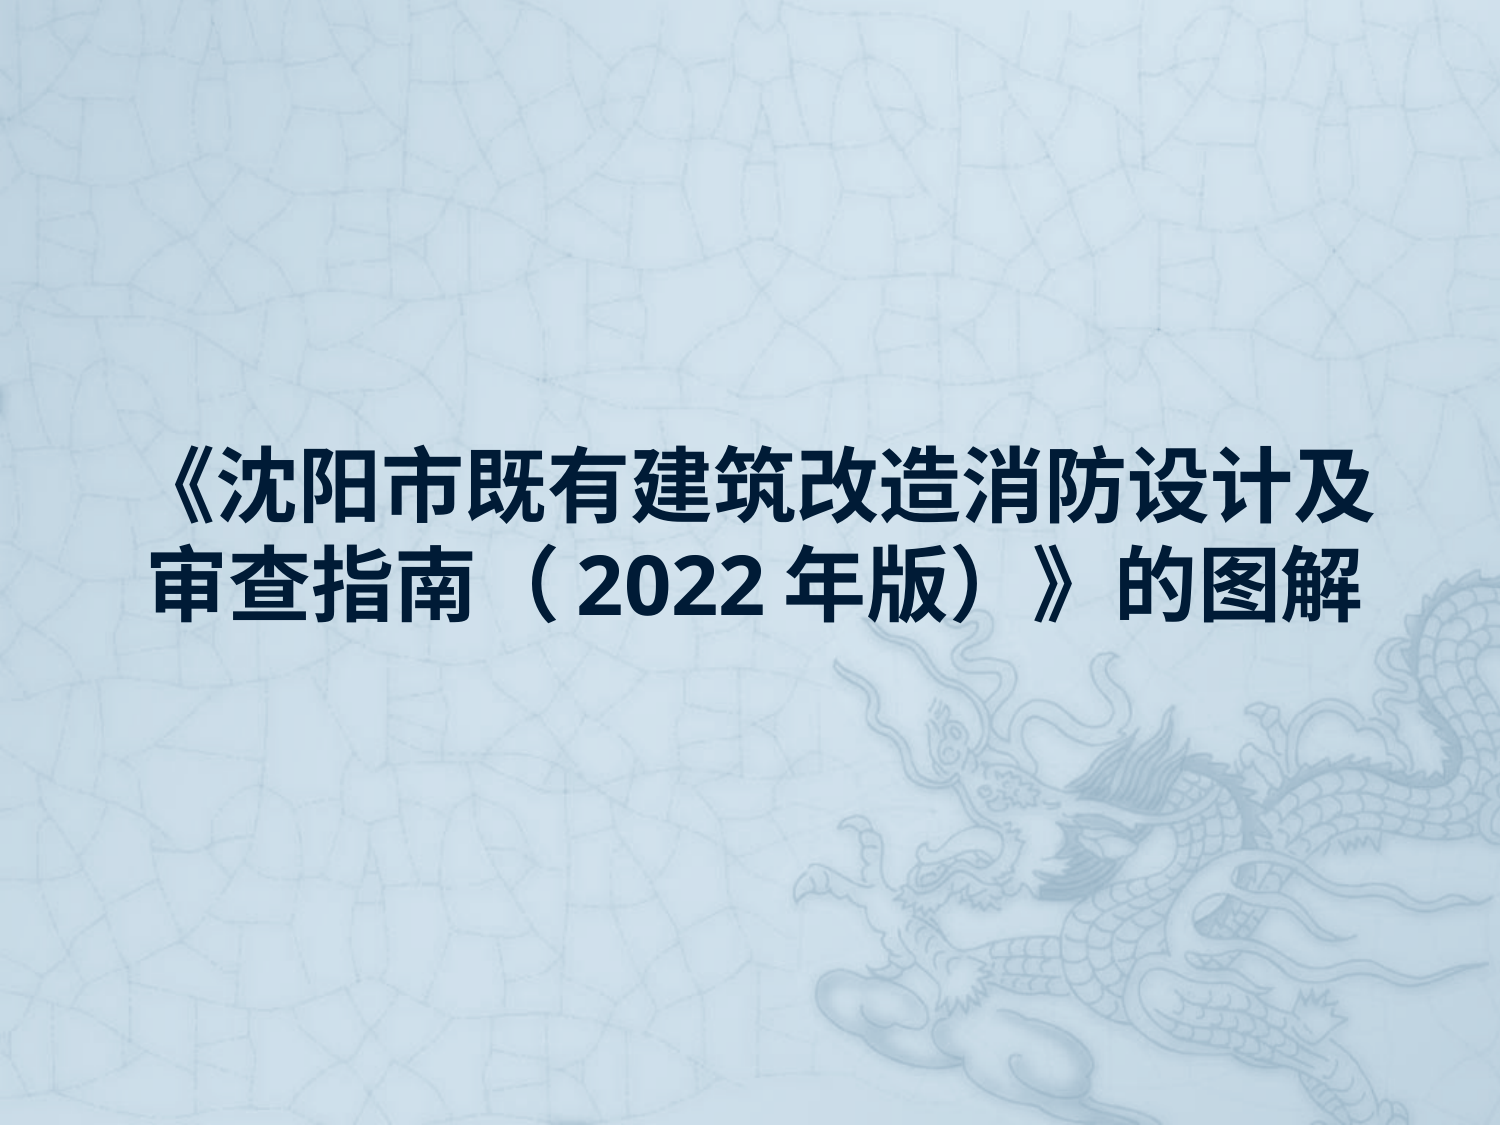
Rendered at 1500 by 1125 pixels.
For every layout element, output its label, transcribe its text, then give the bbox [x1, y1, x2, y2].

title 《沈阳市既有建筑改造消防设计及审查指南（2022年版）》的图解 [117, 398, 1393, 640]
